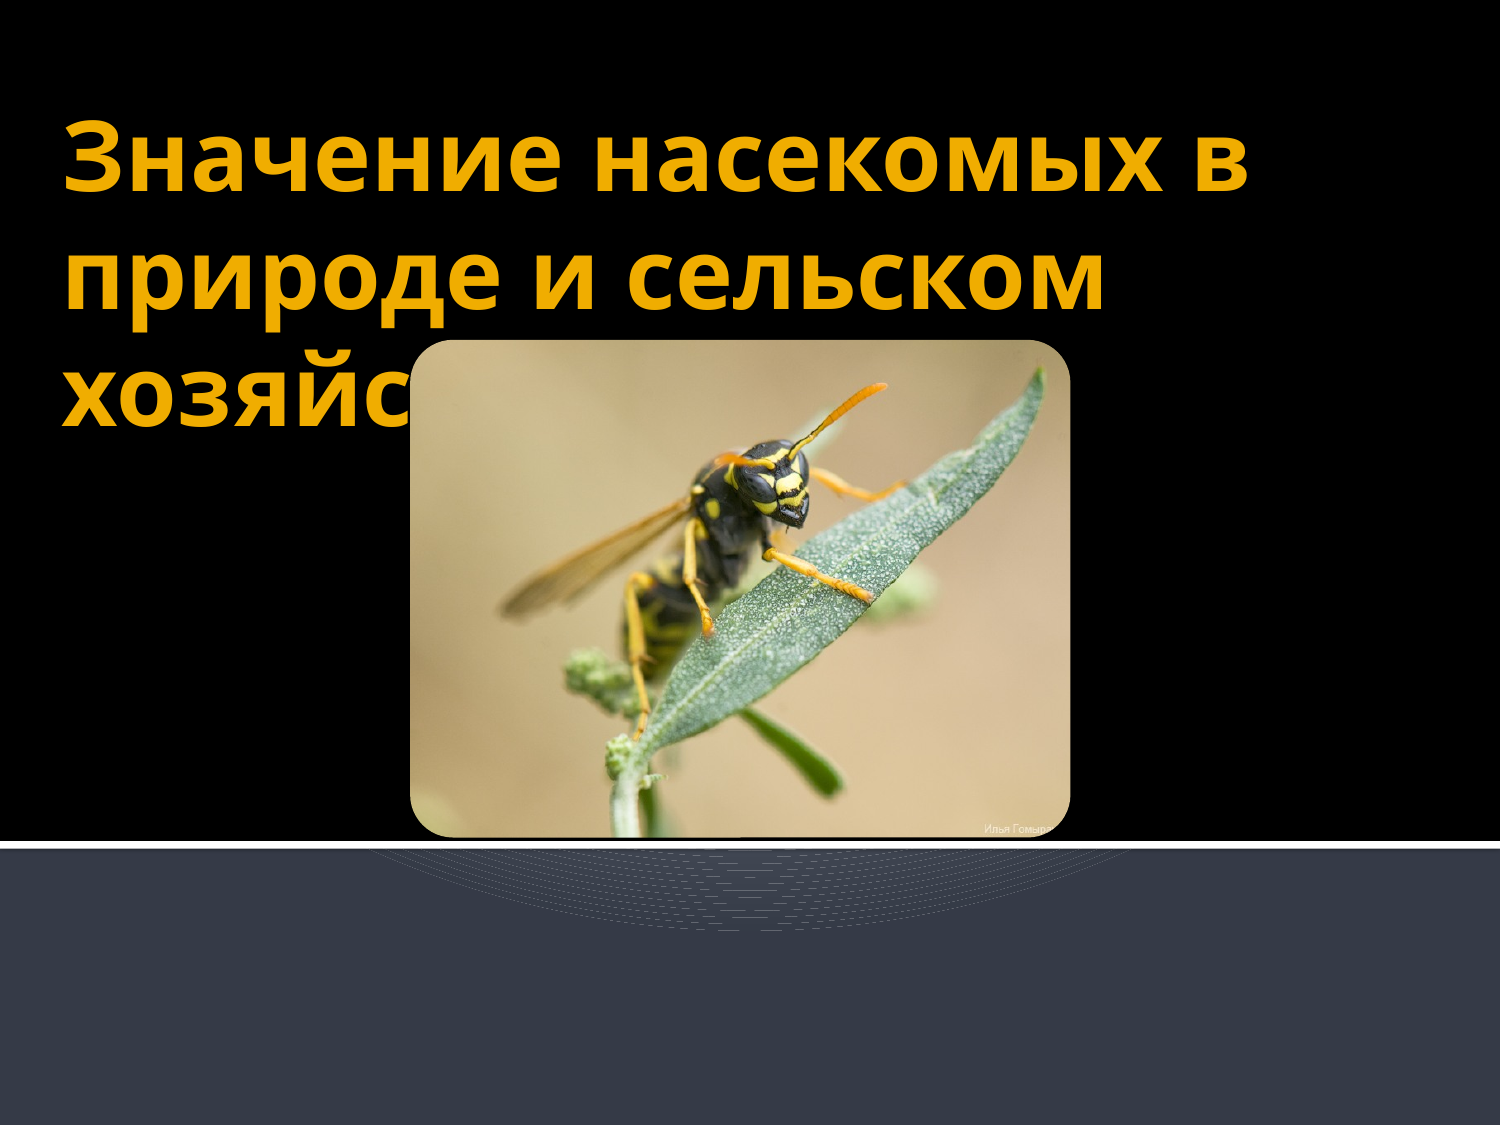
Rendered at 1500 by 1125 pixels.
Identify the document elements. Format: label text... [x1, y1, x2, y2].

picture [410, 339, 1071, 838]
title Значение насекомых в природе и сельском хозяйстве [46, 93, 1435, 335]
